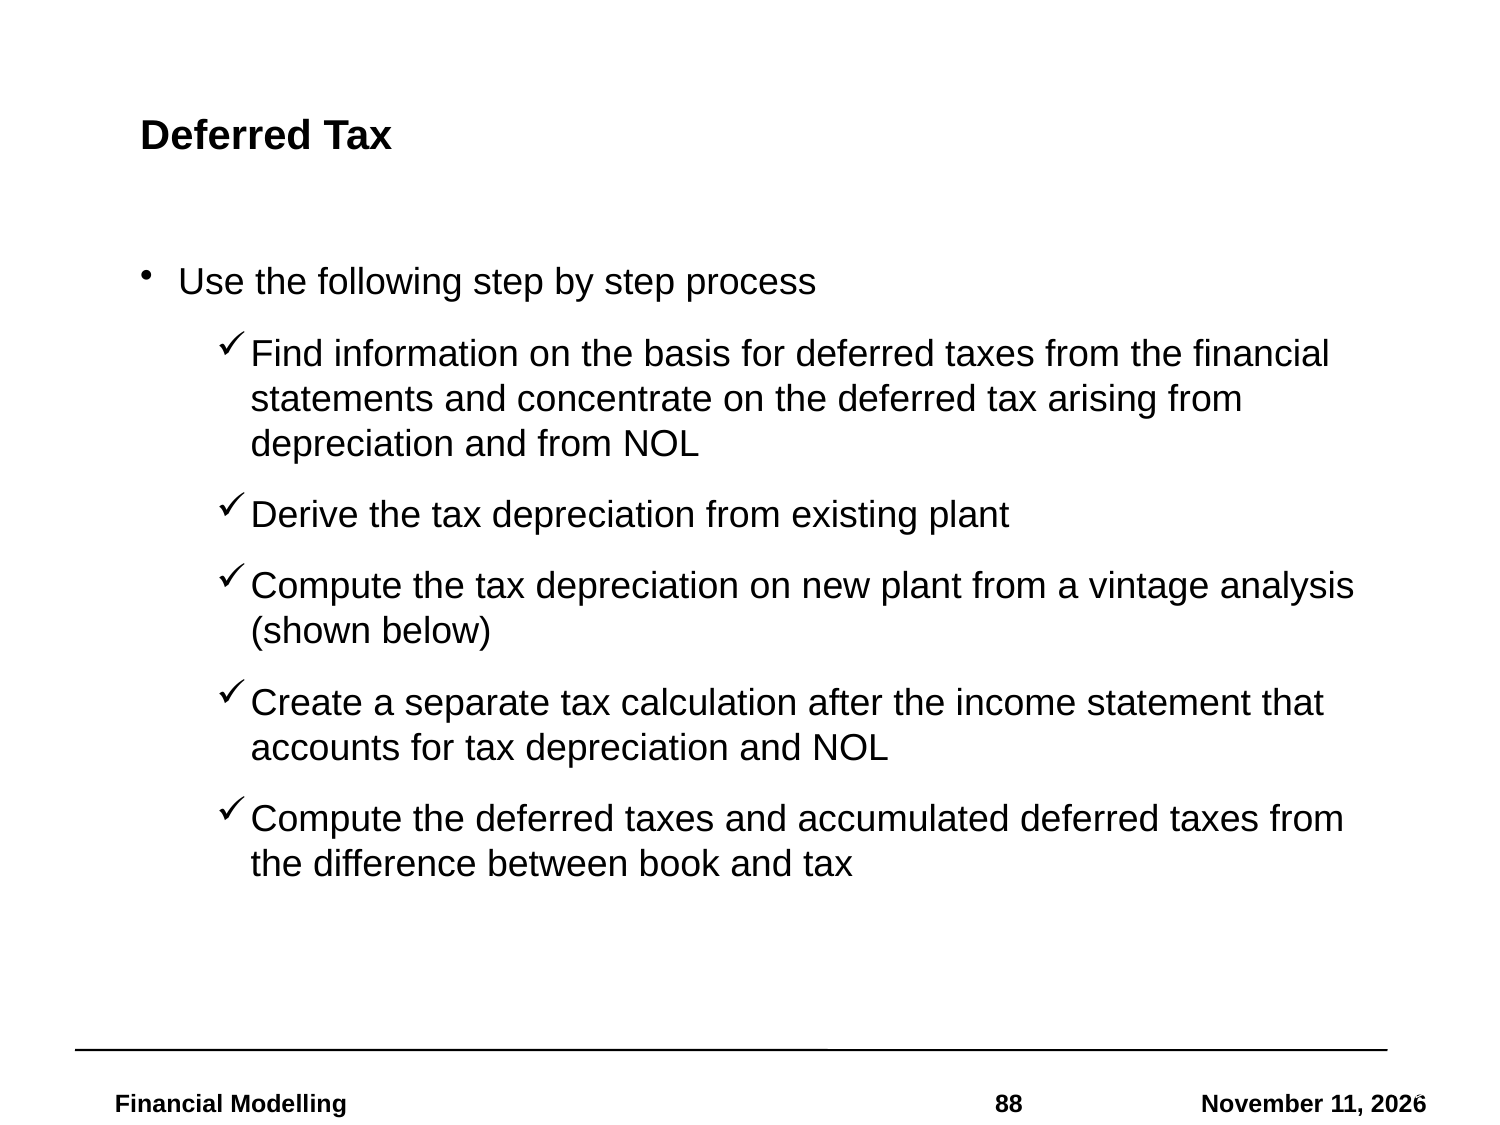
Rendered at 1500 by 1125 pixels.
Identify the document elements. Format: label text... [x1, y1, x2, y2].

list Use the following step by step process Find information on the basis for deferred taxes from the financial statements and concentrate on the deferred tax arising from depreciation and from NOL Derive the tax depreciation from existing plant Compute the tax depreciation on new plant from a vintage analysis (shown below) Create a separate tax calculation after the income statement that accounts for tax depreciation and NOL Compute the deferred taxes and accumulated deferred taxes from the difference between book and tax [124, 249, 1413, 1001]
title Deferred Tax [124, 99, 1413, 226]
